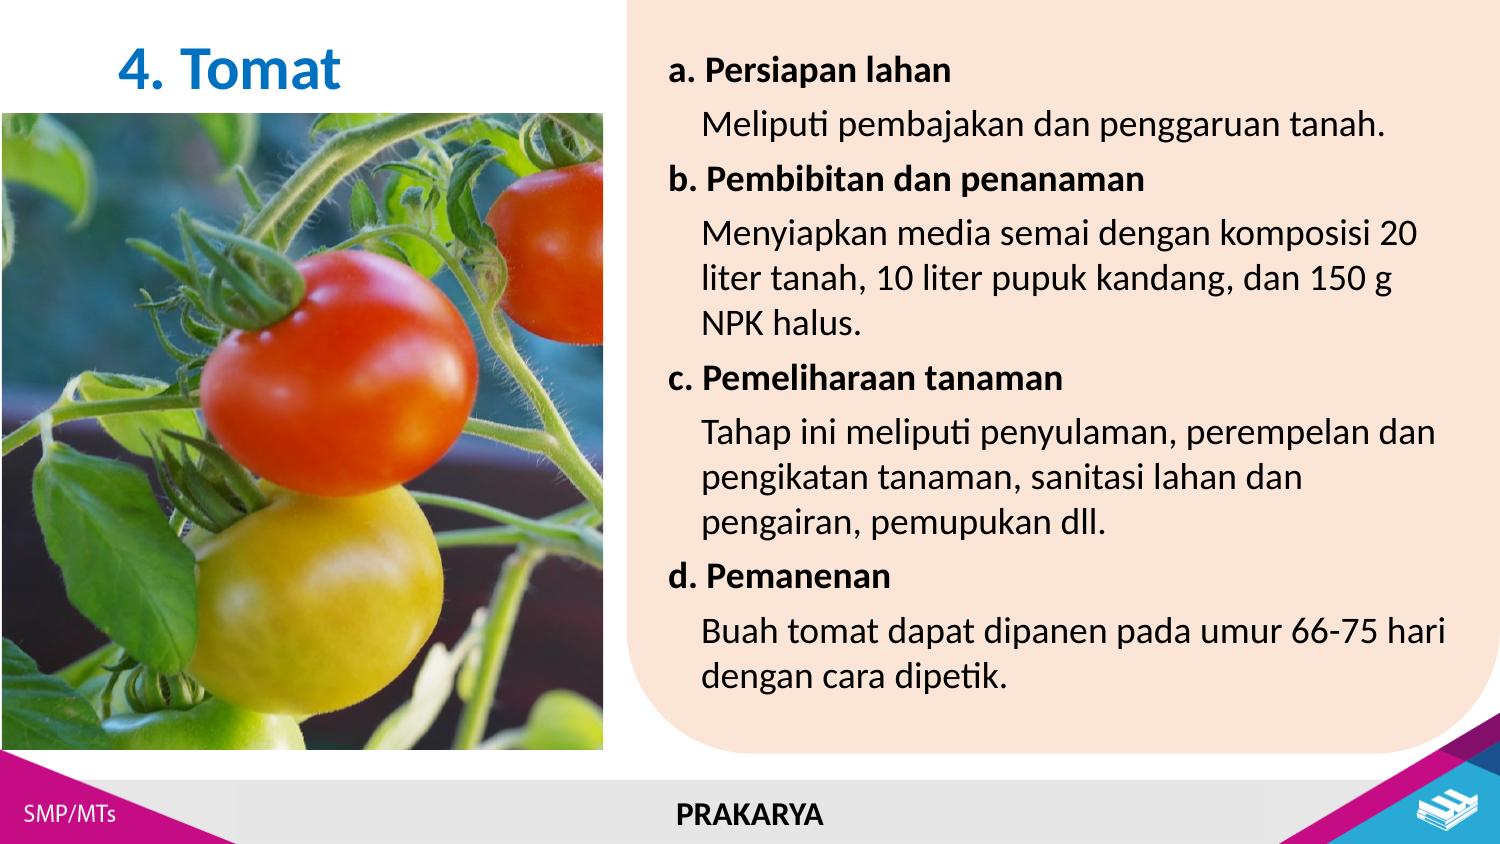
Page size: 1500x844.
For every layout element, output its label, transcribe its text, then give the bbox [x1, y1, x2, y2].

text_box 4. Tomat [91, 13, 417, 112]
text_box [625, 0, 1500, 755]
text_box a. Persiapan lahan Meliputi pembajakan dan penggaruan tanah. b. Pembibitan dan penanaman Menyiapkan media semai dengan komposisi 20 liter tanah, 10 liter pupuk kandang, dan 150 g NPK halus. c. Pemeliharaan tanaman Tahap ini meliputi penyulaman, perempelan dan pengikatan tanaman, sanitasi lahan dan pengairan, pemupukan dll. d. Pemanenan Buah tomat dapat dipanen pada umur 66-75 hari dengan cara dipetik. [656, 37, 1471, 704]
picture [0, 112, 1500, 844]
